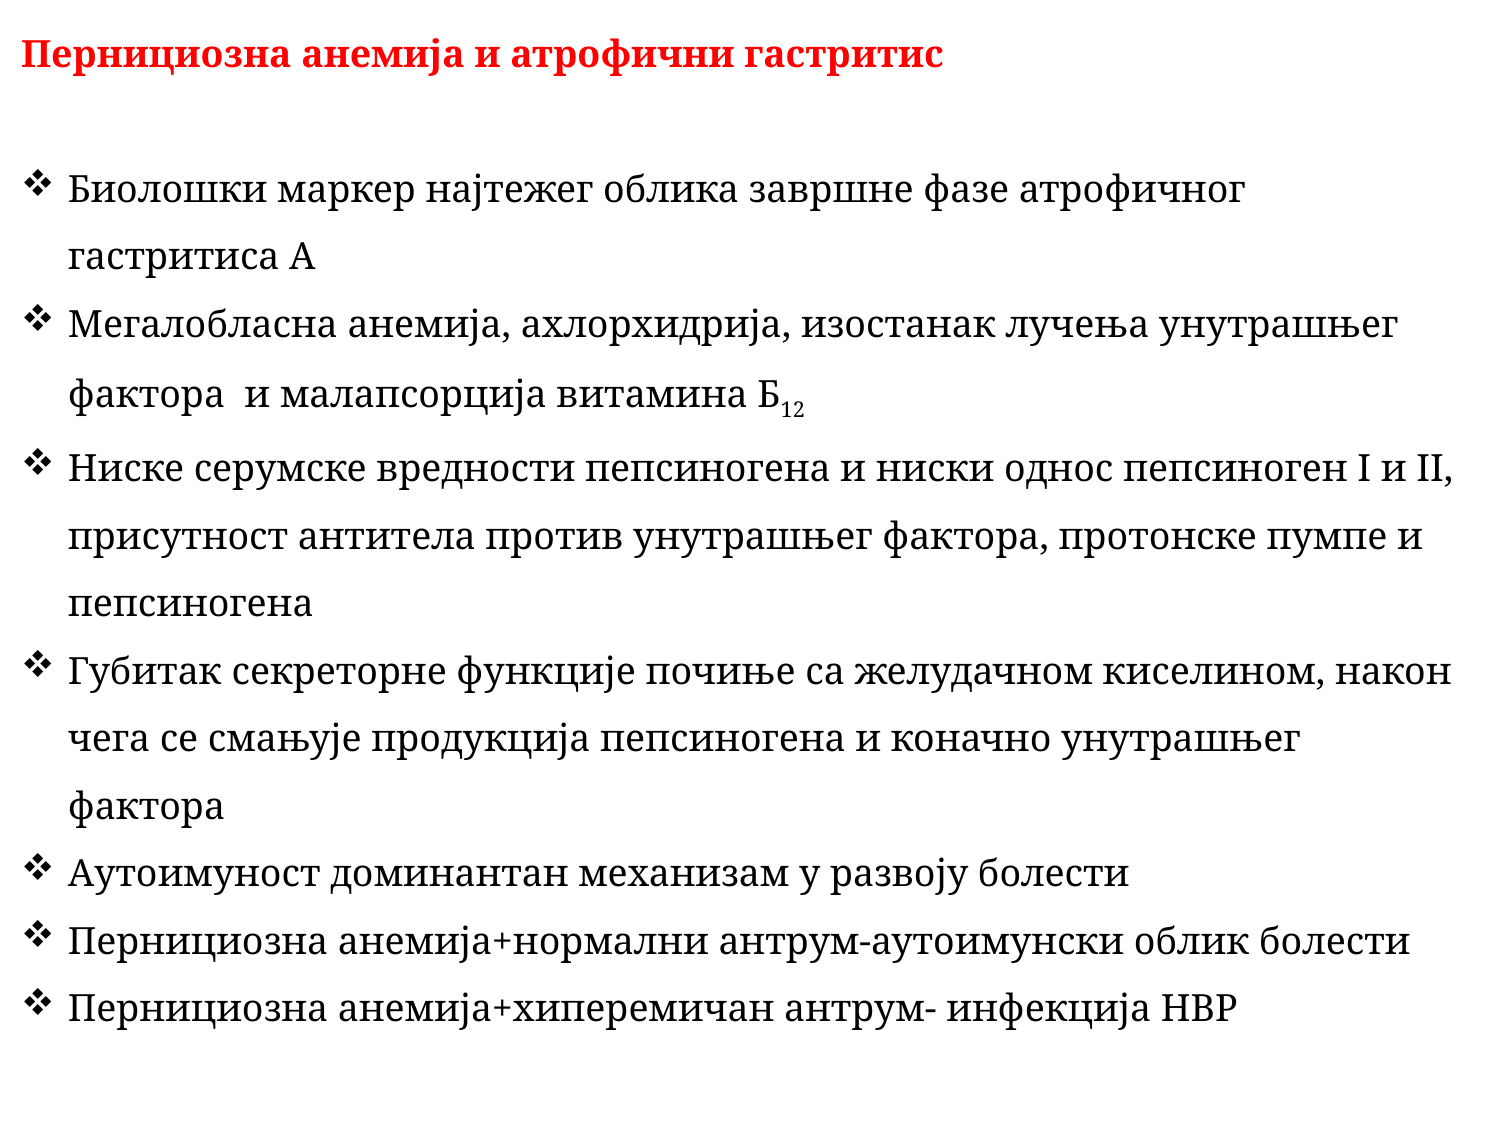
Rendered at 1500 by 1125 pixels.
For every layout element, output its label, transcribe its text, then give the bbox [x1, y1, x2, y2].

text_box Пернициозна анемија и атрофични гастритис Биолошки маркер најтежег облика завршне фазе атрофичног гастритиса А Мегалобласна анемија, ахлорхидрија, изостанак лучења унутрашњег фактора и малапсорција витамина Б12 Ниске серумске вредности пепсиногена и ниски однос пепсиноген I и II, присутност антитела против унутрашњег фактора, протонске пумпе и пепсиногена Губитак секреторне функције почиње са желудачном киселином, након чега се смањује продукција пепсиногена и коначно унутрашњег фактора Аутоимуност доминантан механизам у развоју болести Пернициозна анемија+нормални антрум-аутоимунски облик болести Пернициозна анемија+хиперемичан антрум- инфекција HBP [6, 0, 1475, 1037]
